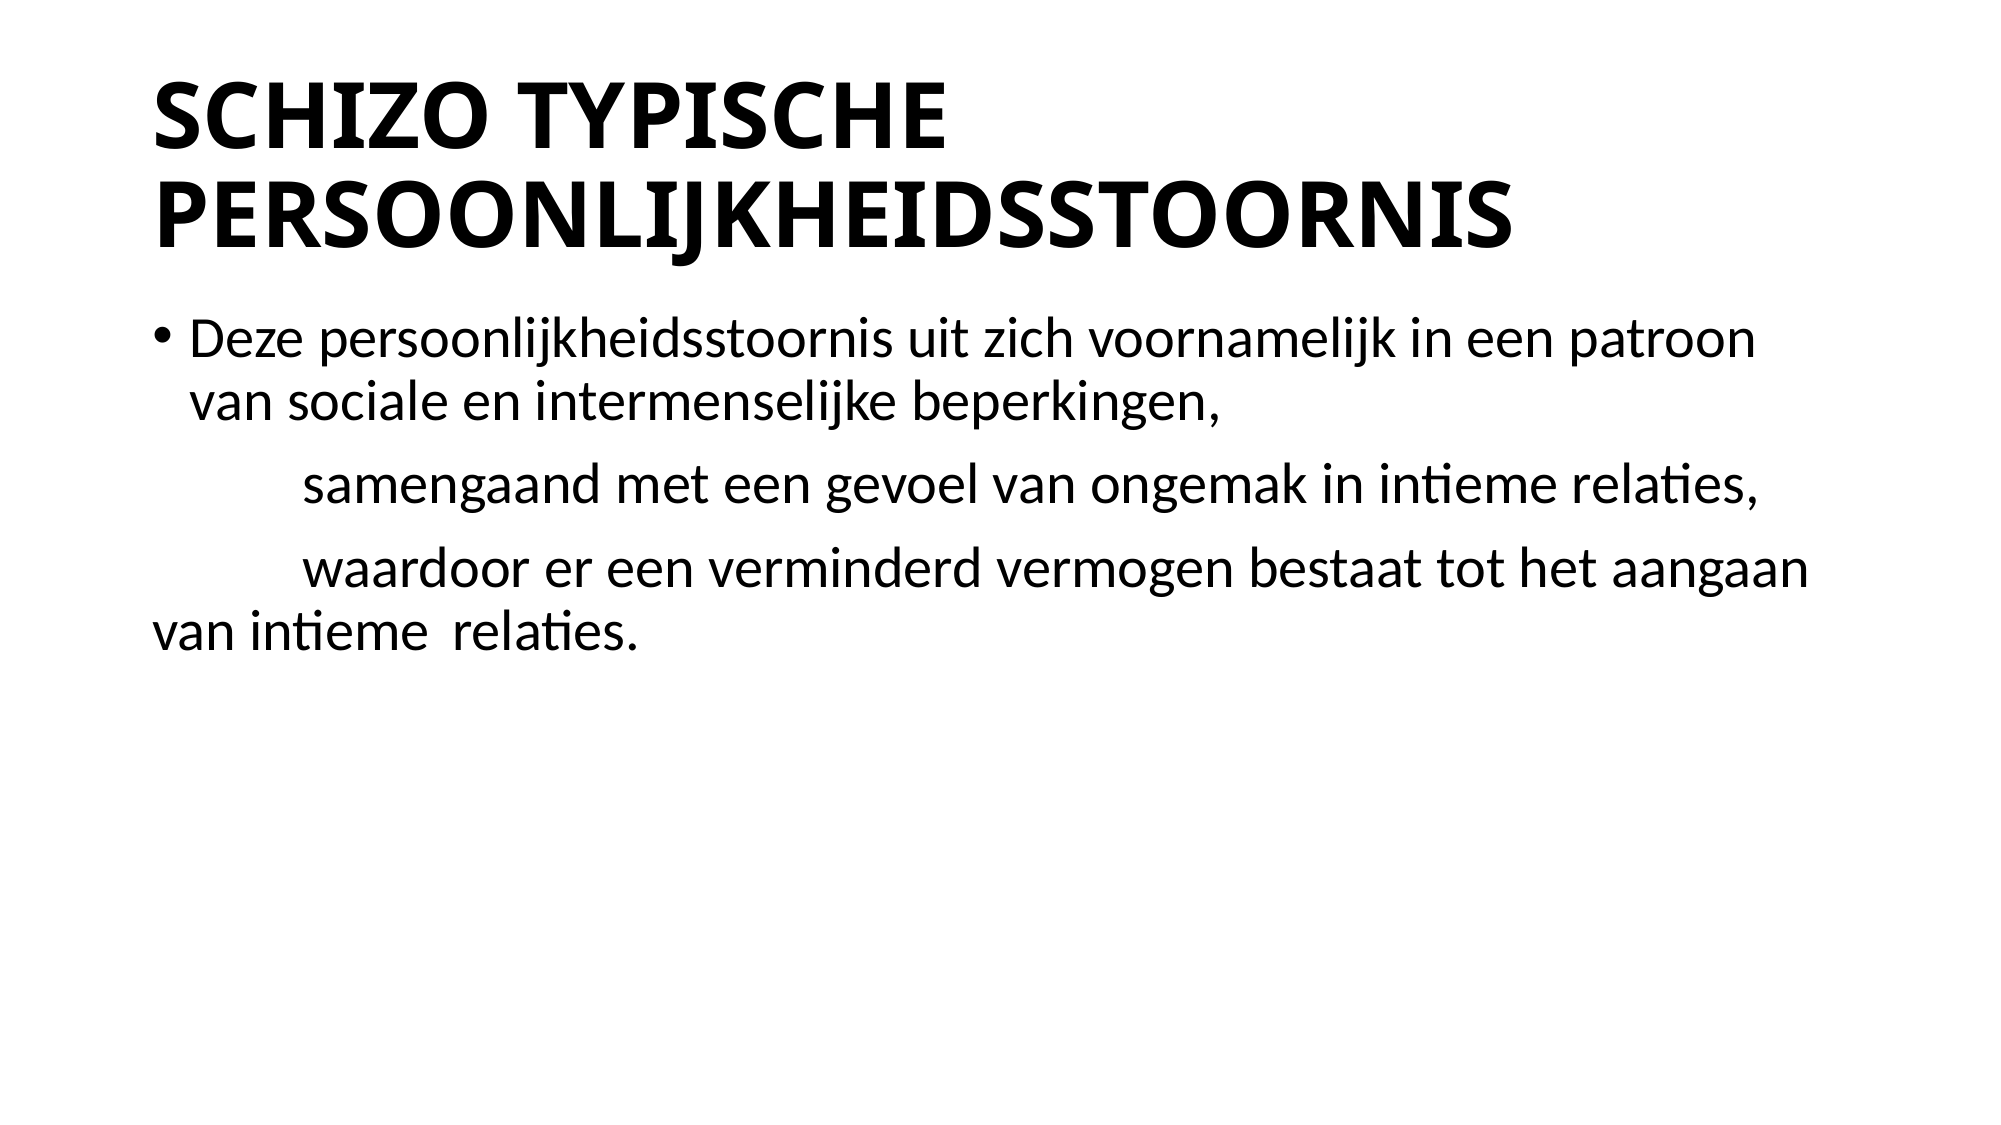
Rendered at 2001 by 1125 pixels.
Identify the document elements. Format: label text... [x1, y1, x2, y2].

title Schizo typische persoonlijkheidsstoornis [137, 59, 1863, 278]
list Deze persoonlijkheidsstoornis uit zich voornamelijk in een patroon van sociale en intermenselijke beperkingen, samengaand met een gevoel van ongemak in intieme relaties, waardoor er een verminderd vermogen bestaat tot het aangaan van intieme relaties. [137, 299, 1863, 1014]
